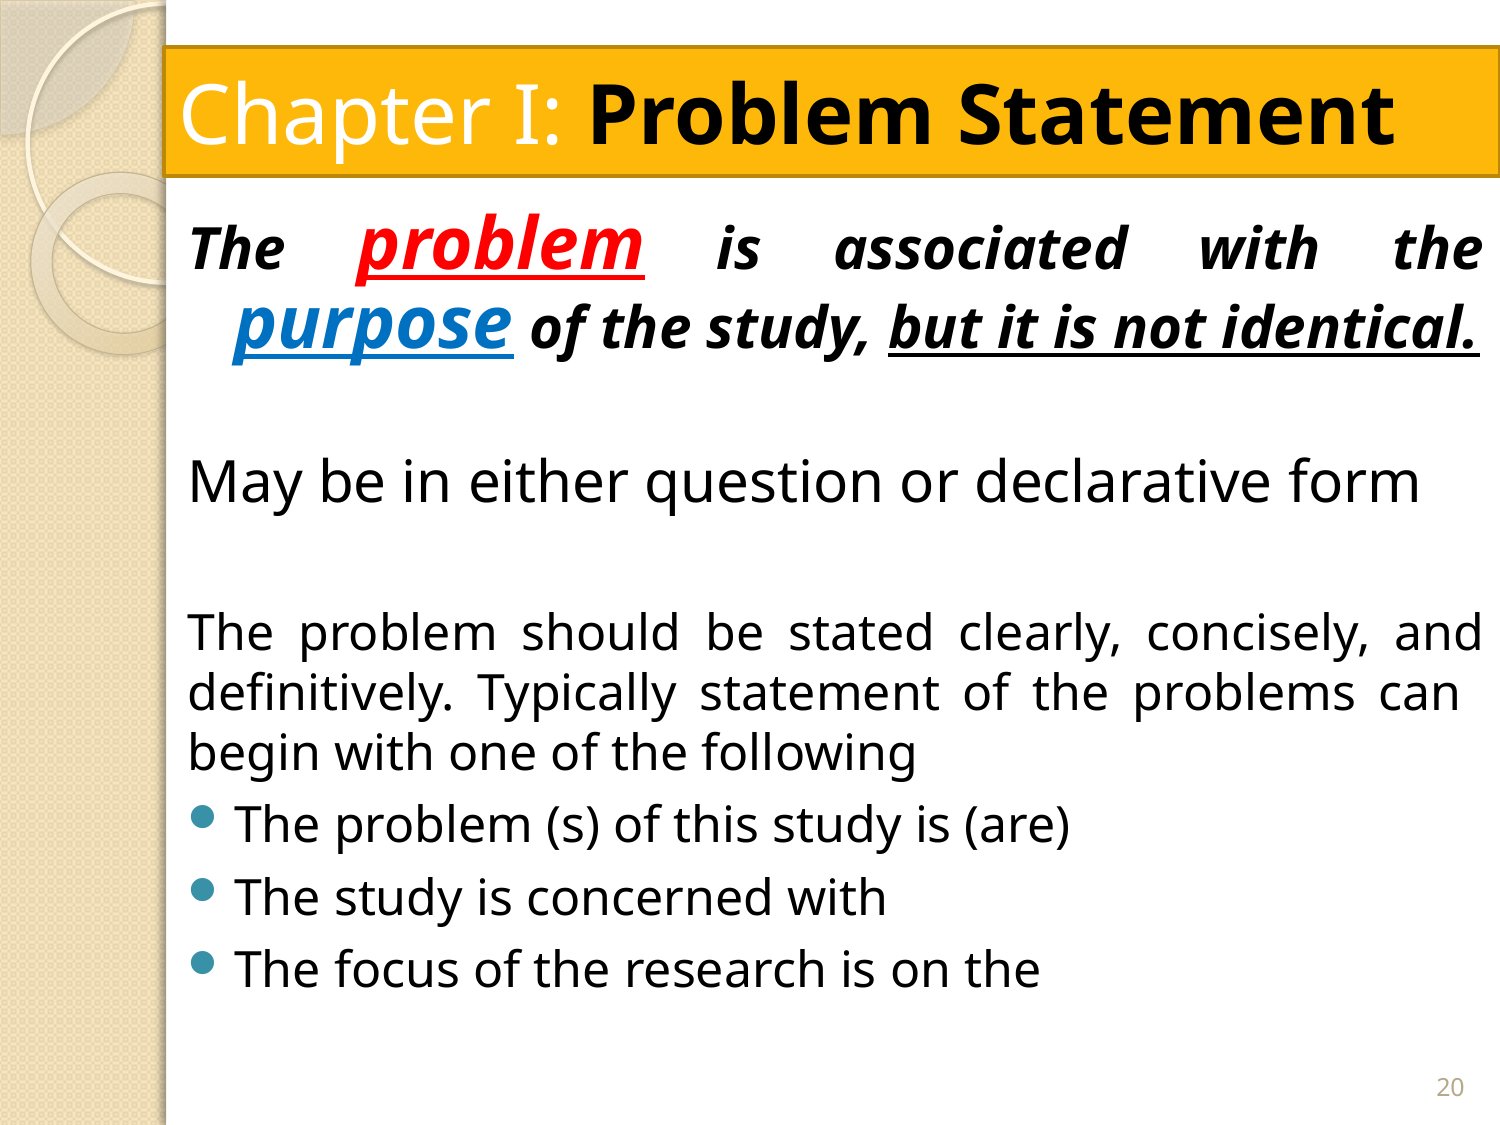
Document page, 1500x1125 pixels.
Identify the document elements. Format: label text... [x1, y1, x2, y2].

list The problem is associated with the purpose of the study, but it is not identical. May be in either question or declarative form The problem should be stated clearly, concisely, and definitively. Typically statement of the problems can begin with one of the following The problem (s) of this study is (are) The study is concerned with The focus of the research is on the [159, 199, 1500, 1015]
slide_number 20 [1413, 1034, 1488, 1113]
title Chapter I: Problem Statement [162, 45, 1500, 178]
